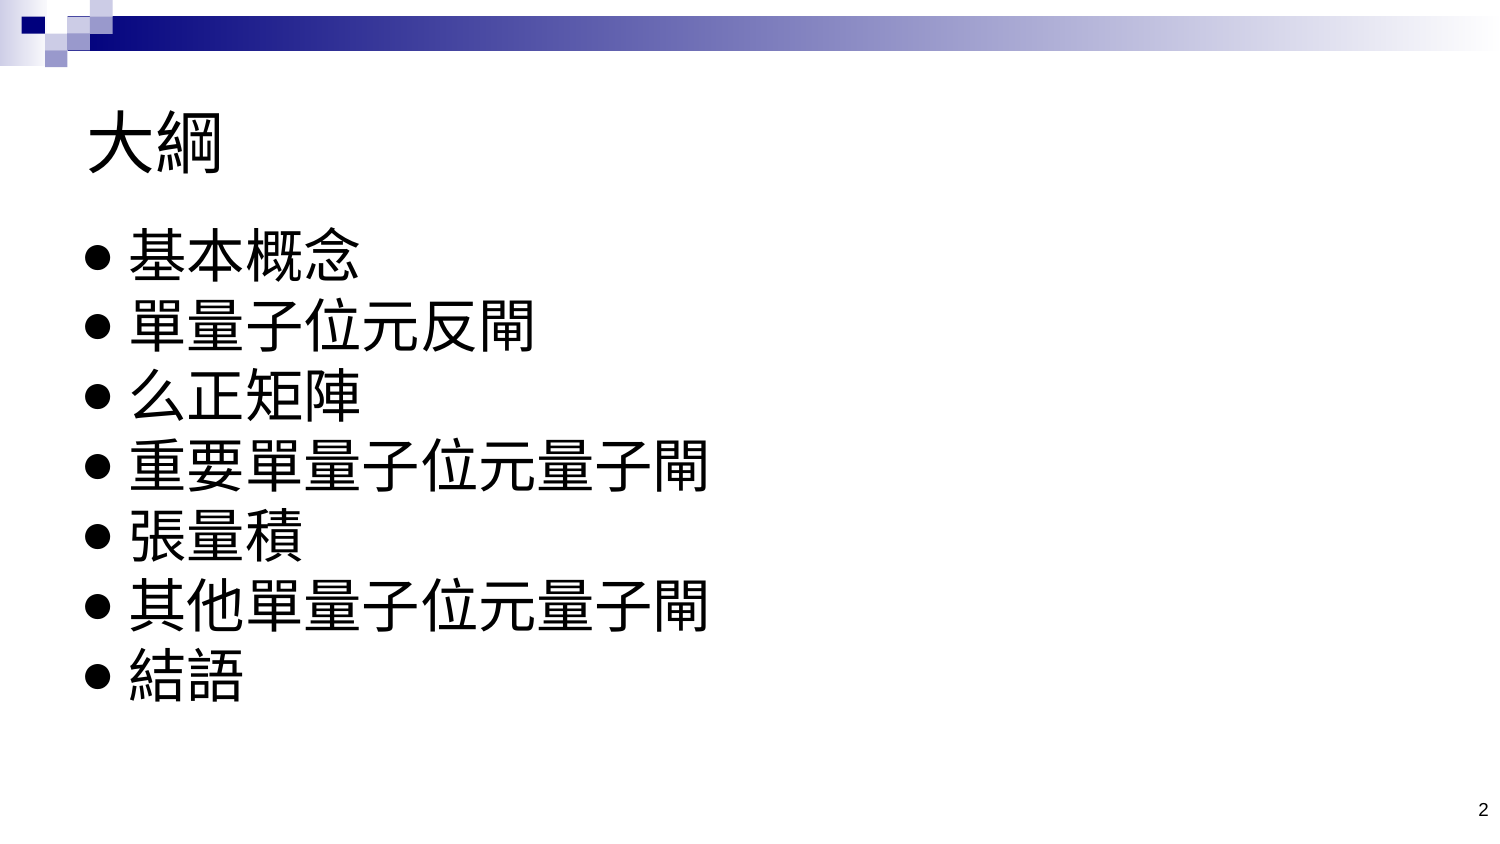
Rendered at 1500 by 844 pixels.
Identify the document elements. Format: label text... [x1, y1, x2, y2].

title 大綱 [75, 56, 1425, 226]
text_box 基本概念 單量子位元反閘 么正矩陣 重要單量子位元量子閘 張量積 其他單量子位元量子閘 結語 [61, 207, 1343, 844]
slide_number 2 [1149, 796, 1500, 827]
